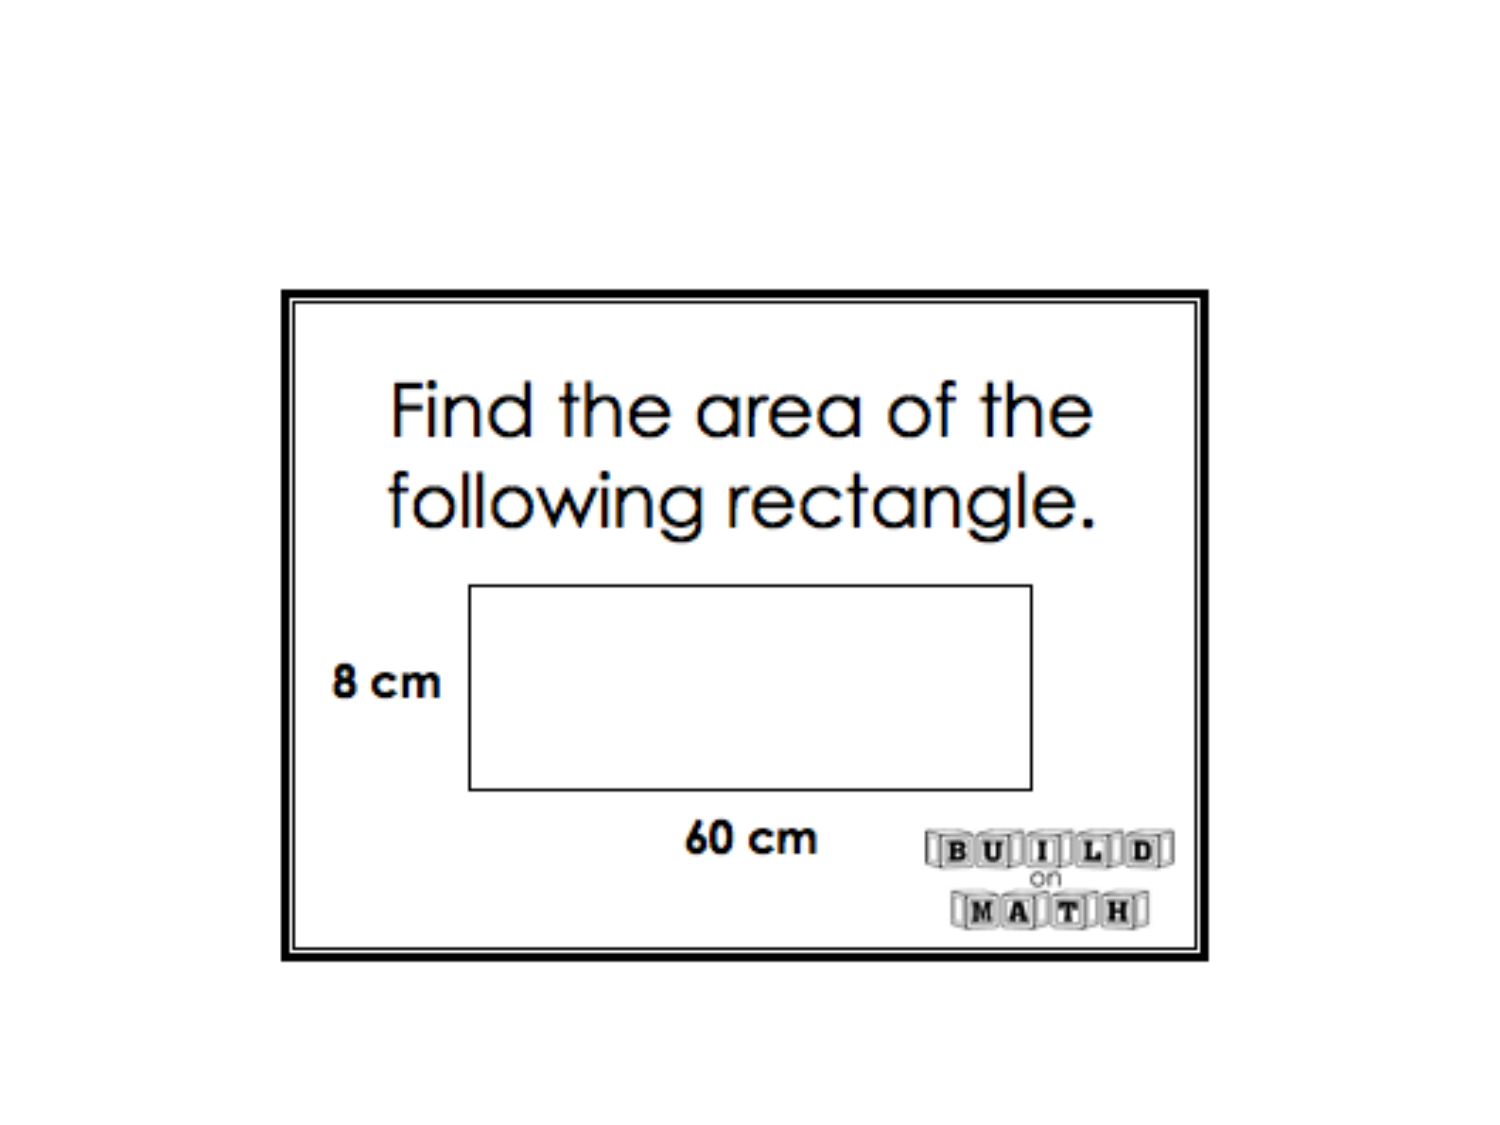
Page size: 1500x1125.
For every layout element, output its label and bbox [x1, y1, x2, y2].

list [74, 262, 1426, 1006]
